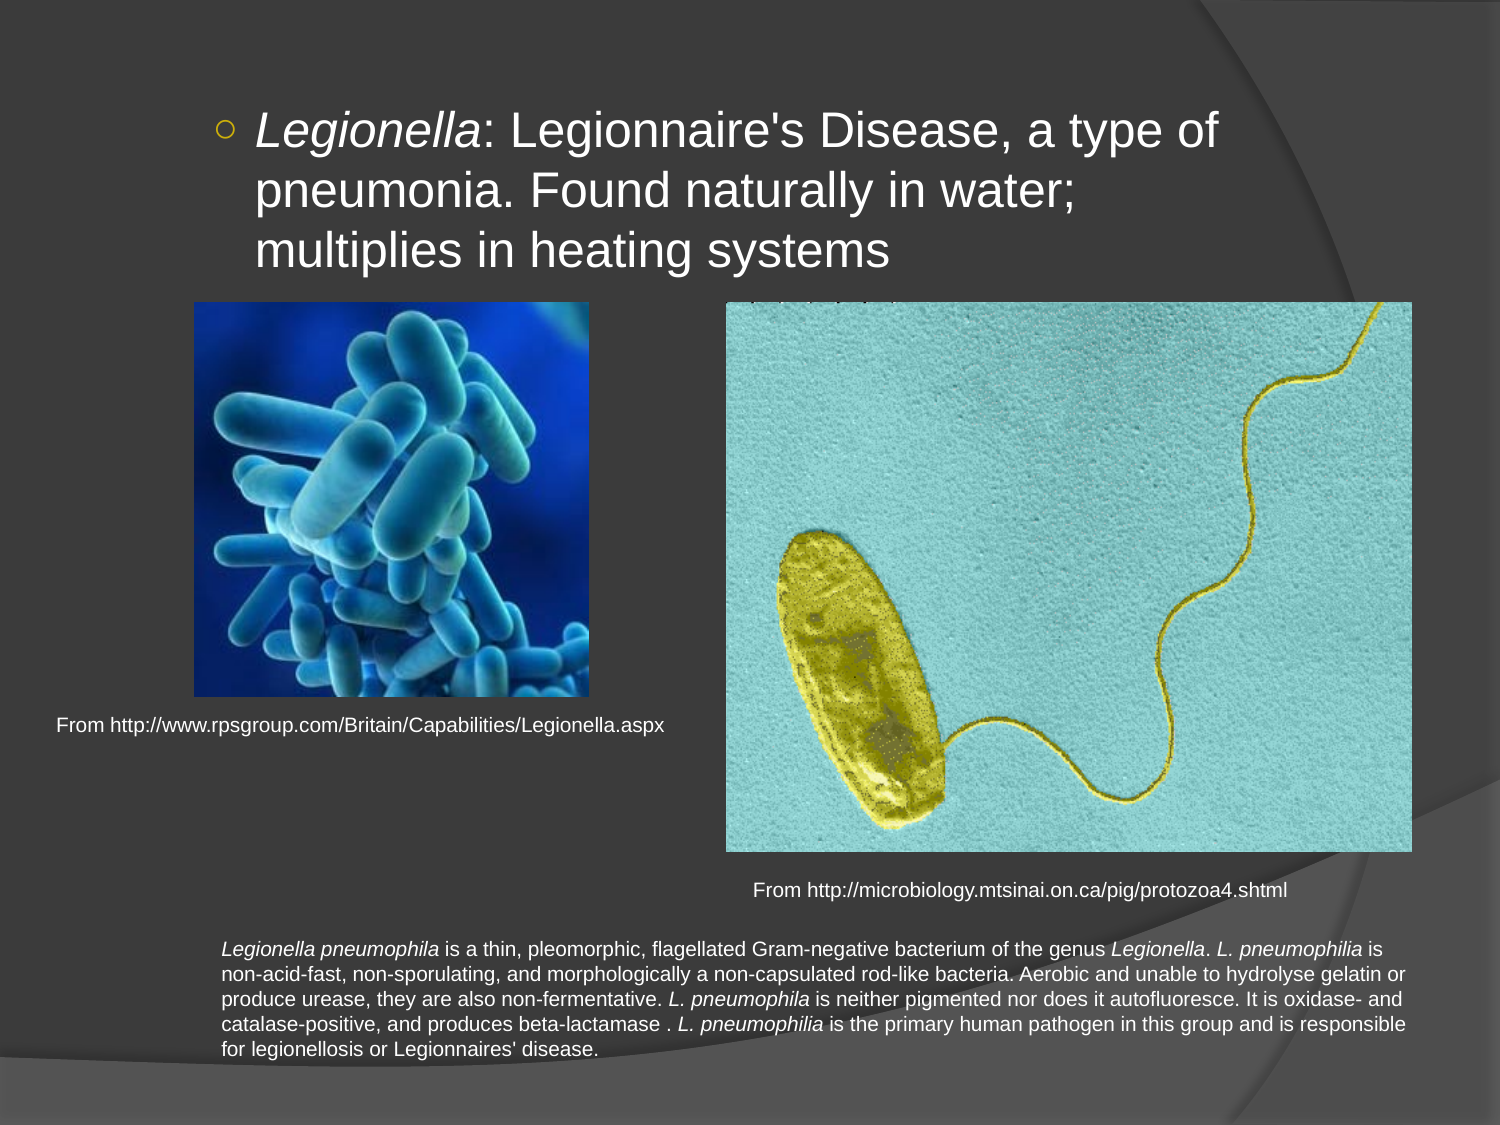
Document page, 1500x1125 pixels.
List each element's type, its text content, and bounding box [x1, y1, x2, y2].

picture [194, 302, 589, 697]
text_box Legionella pneumophila is a thin, pleomorphic, flagellated Gram-negative bacterium of the genus Legionella. L. pneumophilia is non-acid-fast, non-sporulating, and morphologically a non-capsulated rod-like bacteria. Aerobic and unable to hydrolyse gelatin or produce urease, they are also non-fermentative. L. pneumophila is neither pigmented nor does it autofluoresce. It is oxidase- and catalase-positive, and produces beta-lactamase . L. pneumophilia is the primary human pathogen in this group and is responsible for legionellosis or Legionnaires' disease. [206, 928, 1435, 1094]
text_box From http://microbiology.mtsinai.on.ca/pig/protozoa4.shtml [738, 869, 1365, 910]
list Legionella: Legionnaire's Disease, a type of pneumonia. Found naturally in water; multiplies in heating systems [75, 90, 1300, 846]
text_box From http://www.rpsgroup.com/Britain/Capabilities/Legionella.aspx [41, 704, 691, 744]
picture [726, 302, 1412, 852]
